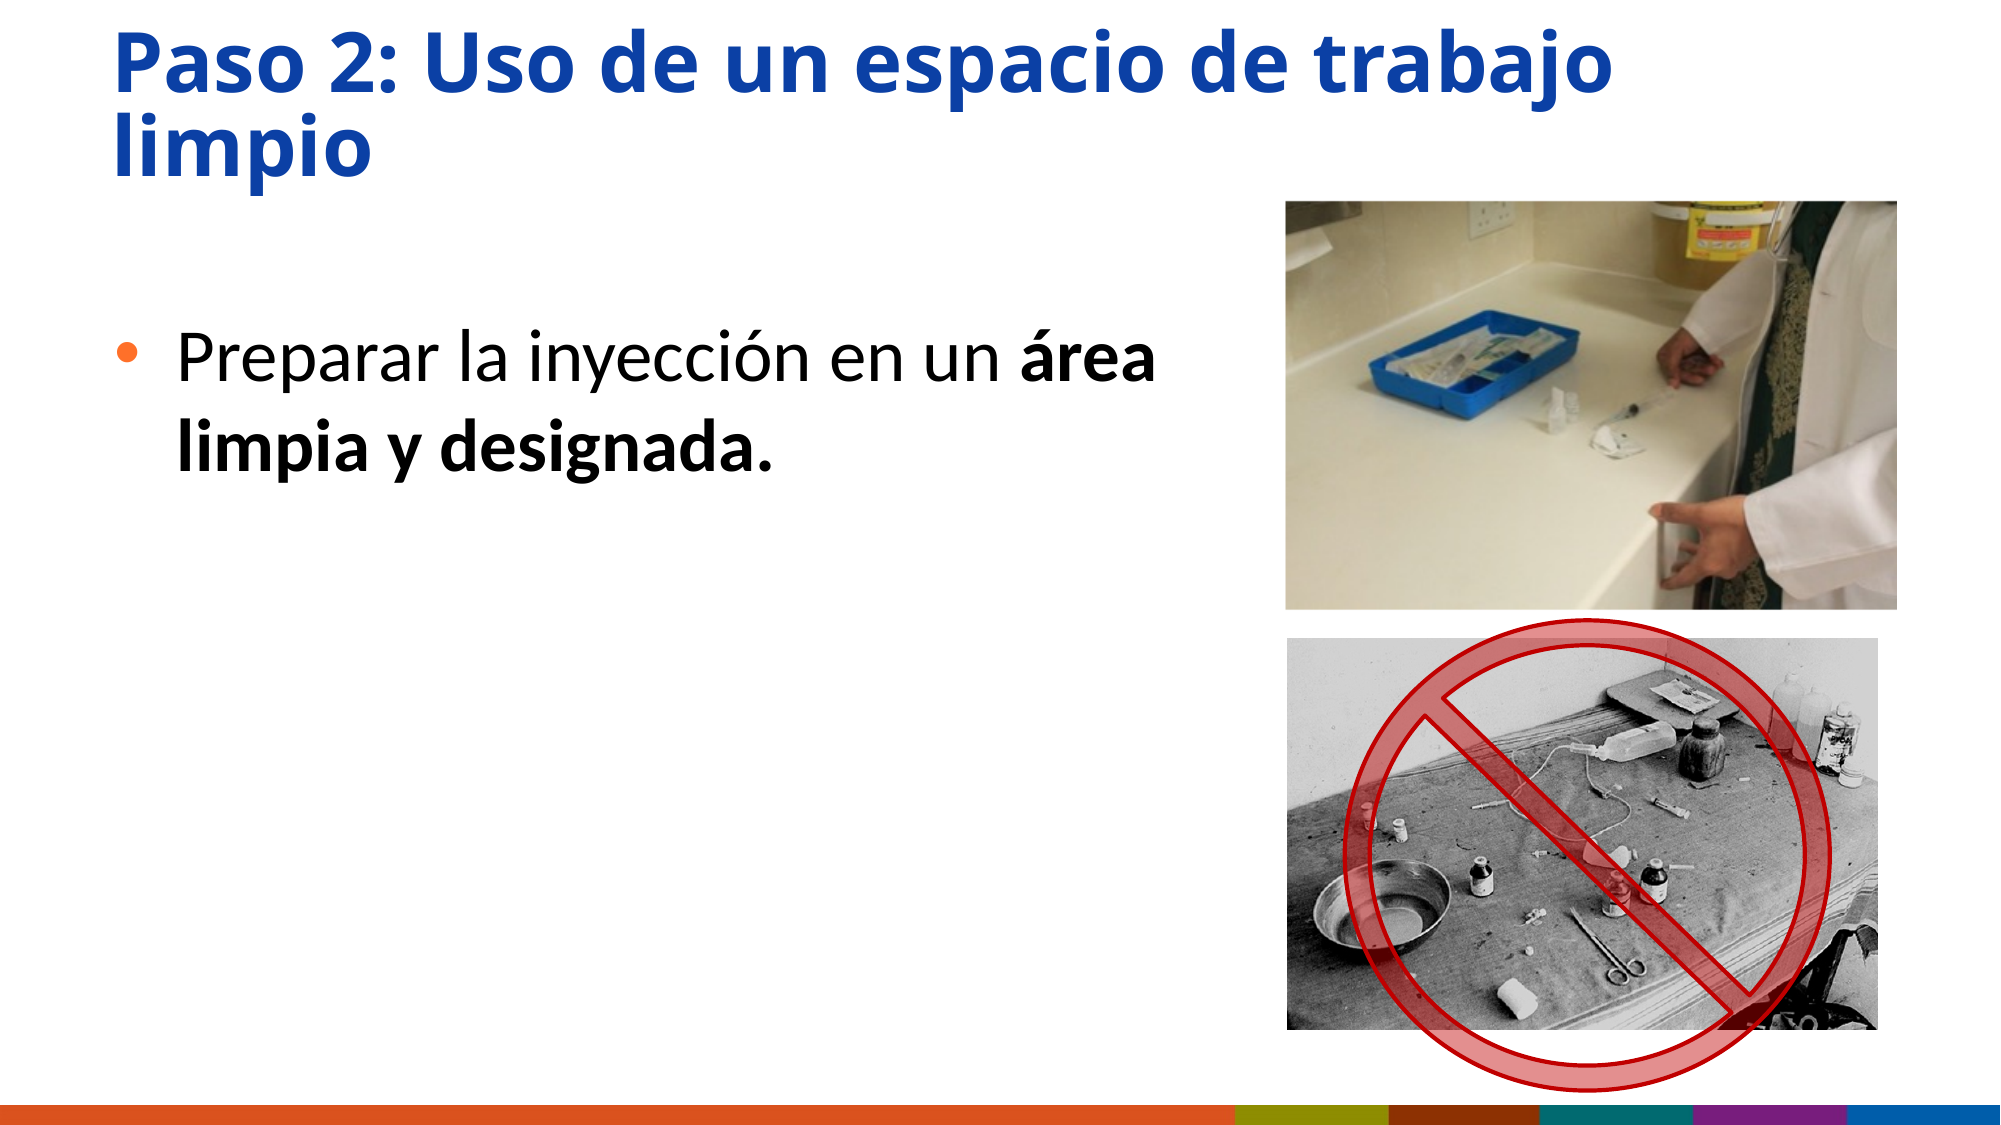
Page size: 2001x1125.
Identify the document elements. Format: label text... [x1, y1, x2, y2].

list Preparar la inyección en un área limpia y designada. [99, 299, 1218, 985]
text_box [1283, 620, 1889, 1091]
picture [1277, 191, 1897, 621]
title Paso 2: Uso de un espacio de trabajo limpio [96, 12, 1897, 201]
picture [0, 1105, 2000, 1125]
